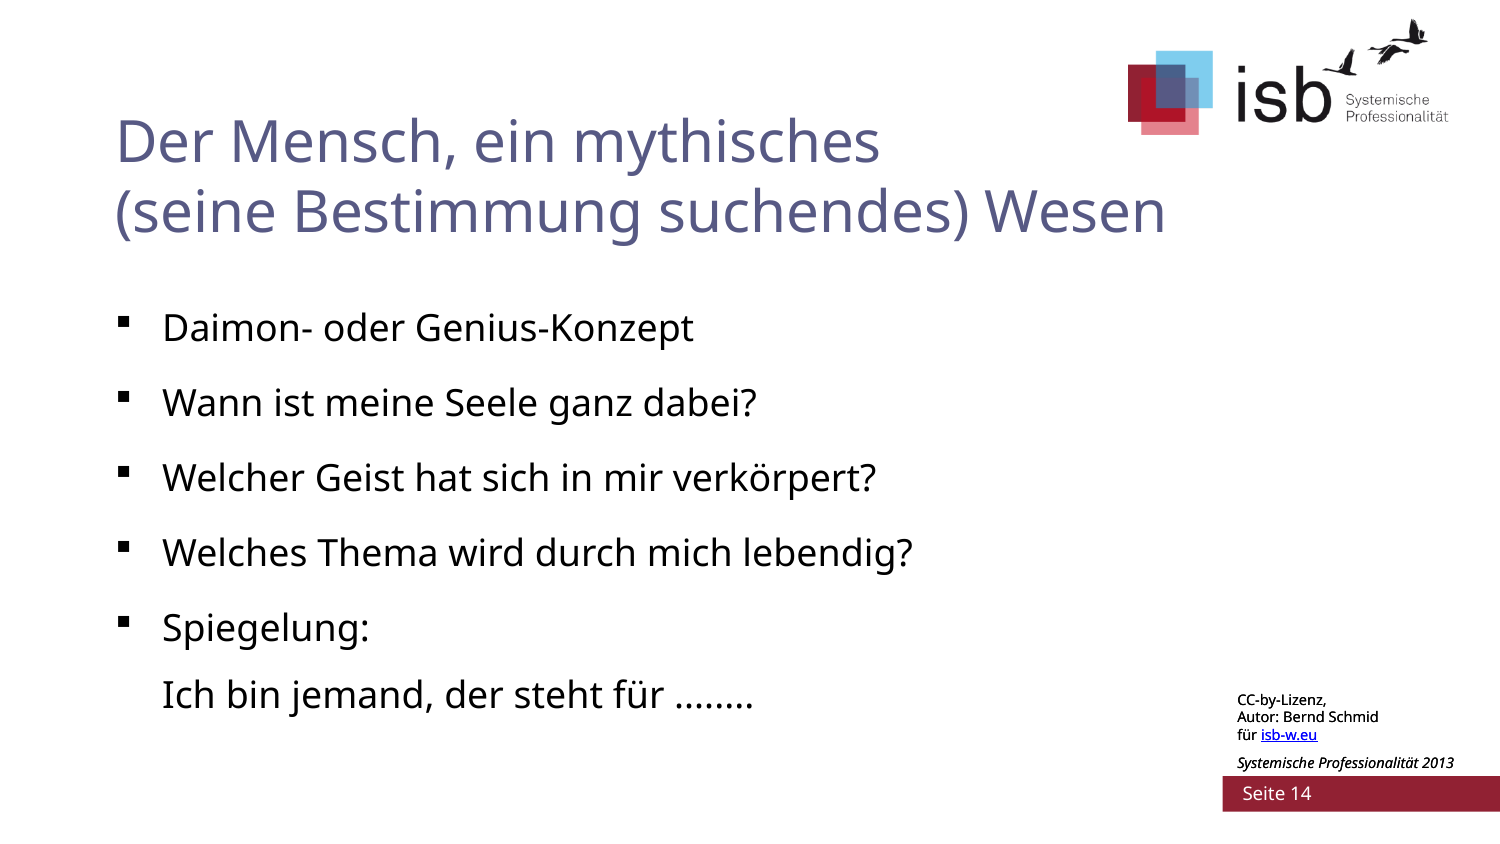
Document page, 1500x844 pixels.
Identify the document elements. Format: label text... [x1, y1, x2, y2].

text_box CC-by-Lizenz, Autor: Bernd Schmid für isb-w.eu Systemische Professionalität 2013 [1222, 543, 1500, 844]
picture [1128, 14, 1461, 139]
list Daimon- oder Genius-Konzept Wann ist meine Seele ganz dabei? Welcher Geist hat sich in mir verkörpert? Welches Thema wird durch mich lebendig? Spiegelung: Ich bin jemand, der steht für ........ [100, 185, 1223, 812]
title Der Mensch, ein mythisches (seine Bestimmung suchendes) Wesen [100, 67, 1223, 185]
